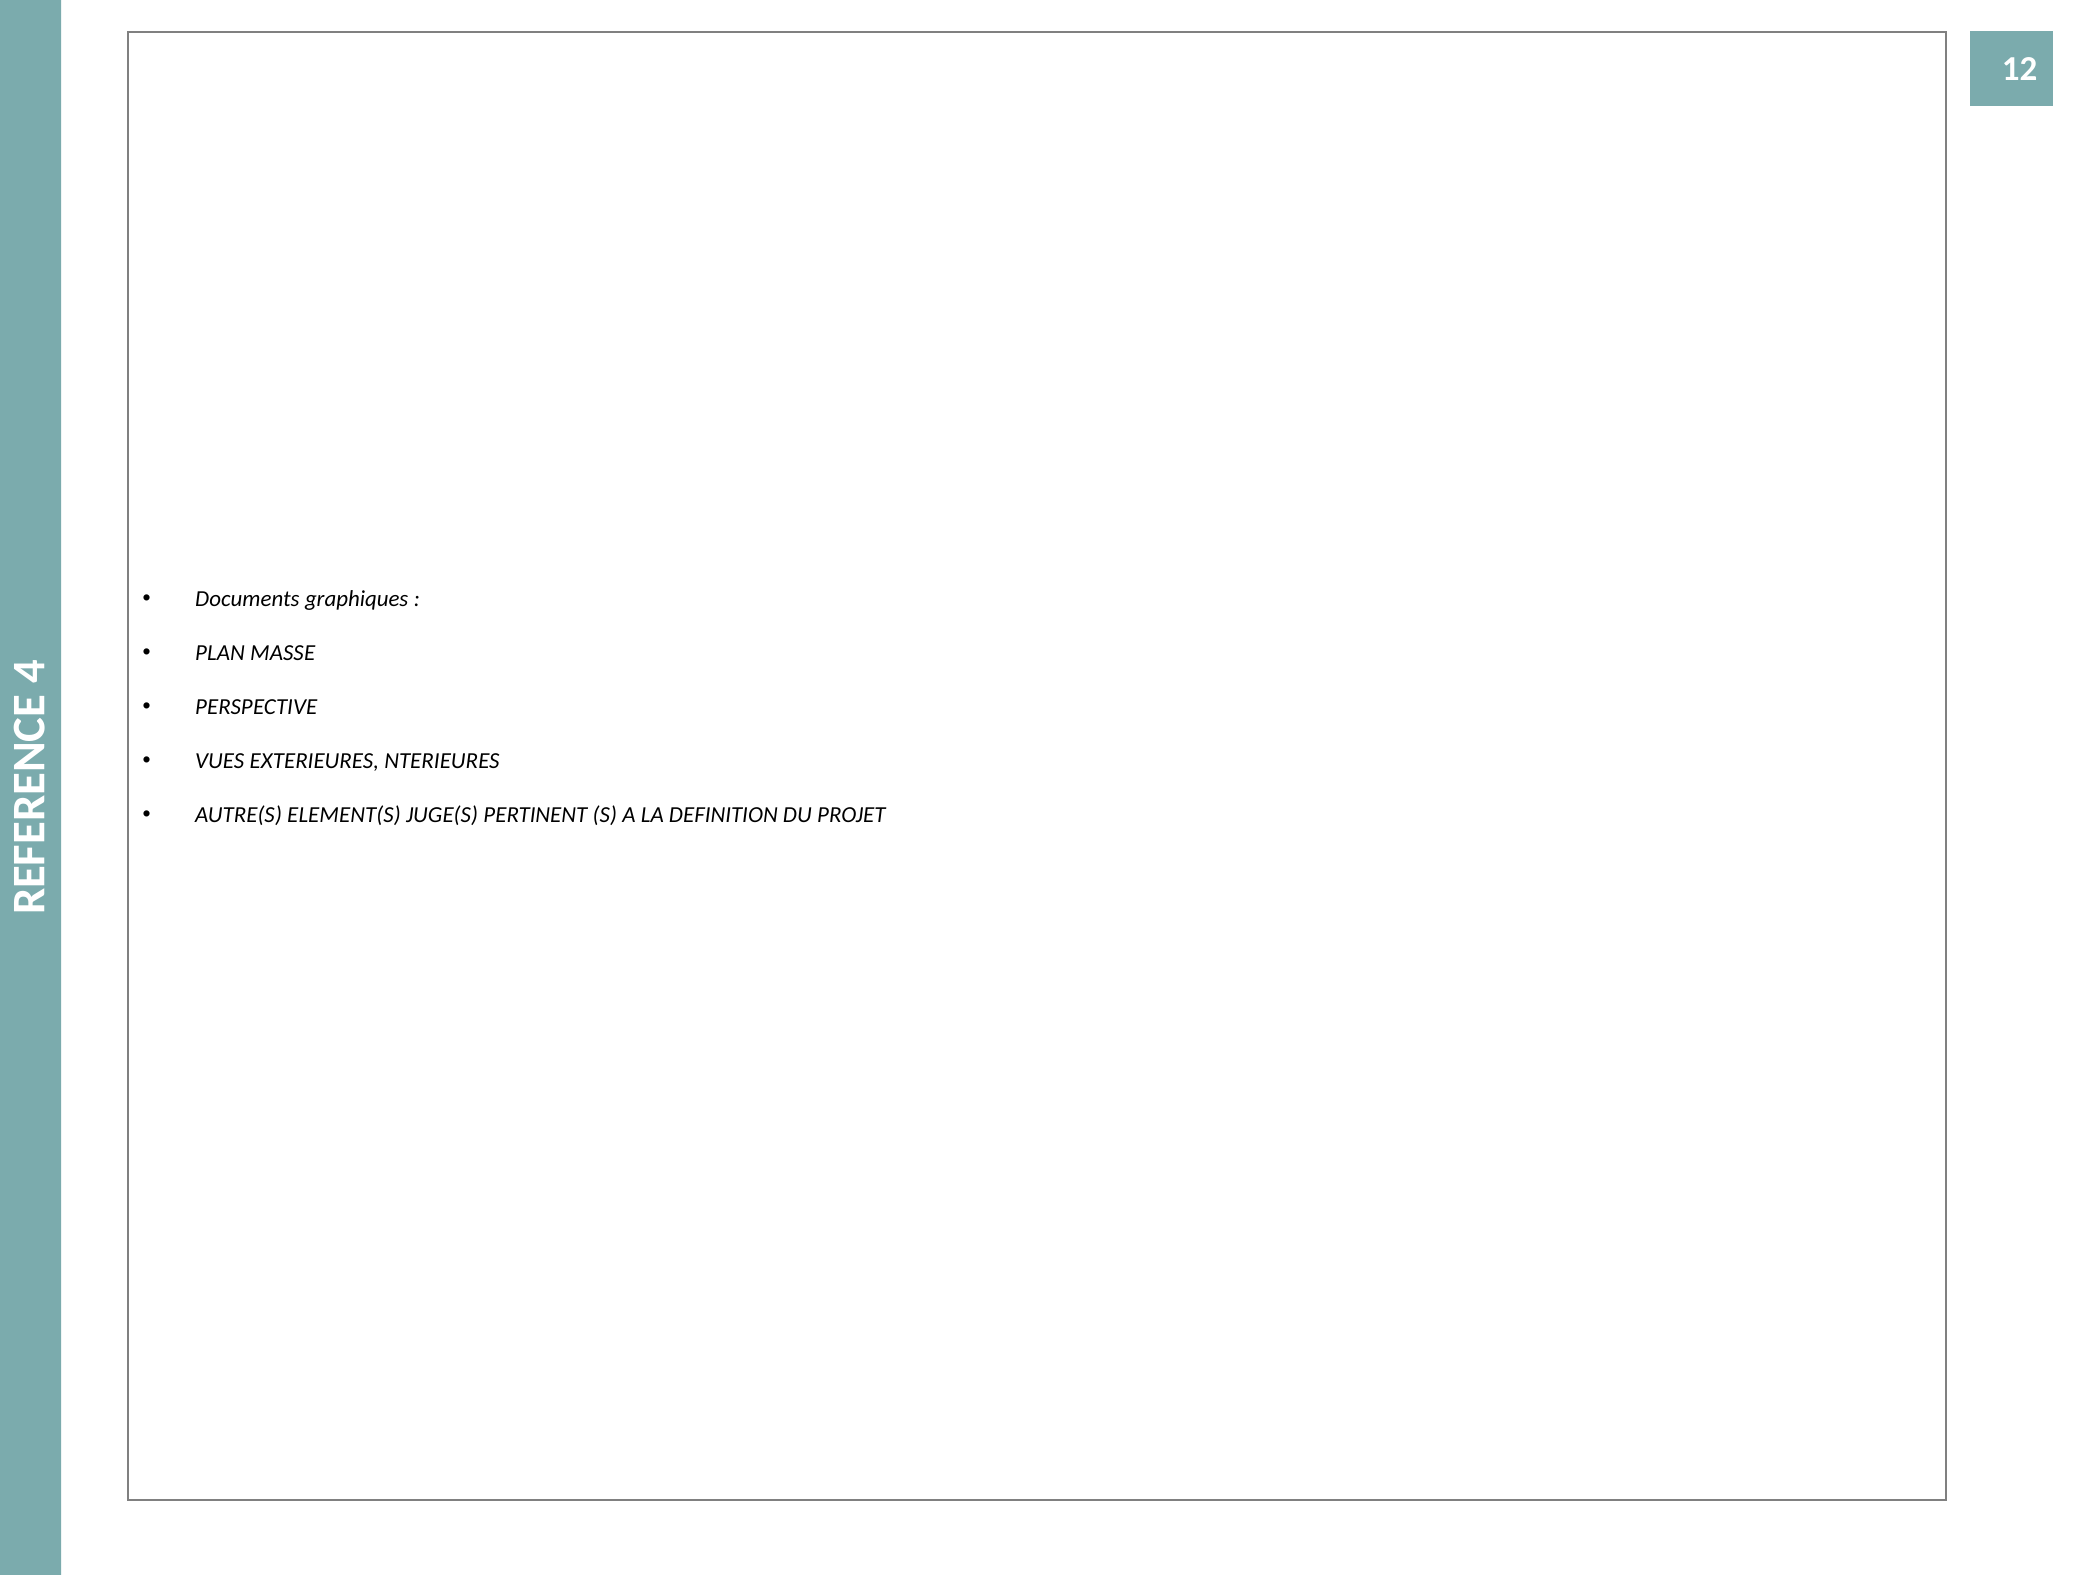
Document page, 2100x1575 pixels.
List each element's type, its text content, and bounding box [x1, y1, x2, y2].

text_box REFERENCE 4 [0, 0, 62, 1575]
picture [1970, 31, 2053, 106]
list Documents graphiques : PLAN MASSE PERSPECTIVE VUES EXTERIEURES, NTERIEURES AUTRE(S) ELEMENT(S) JUGE(S) PERTINENT (S) A LA DEFINITION DU PROJET [127, 31, 1947, 1501]
